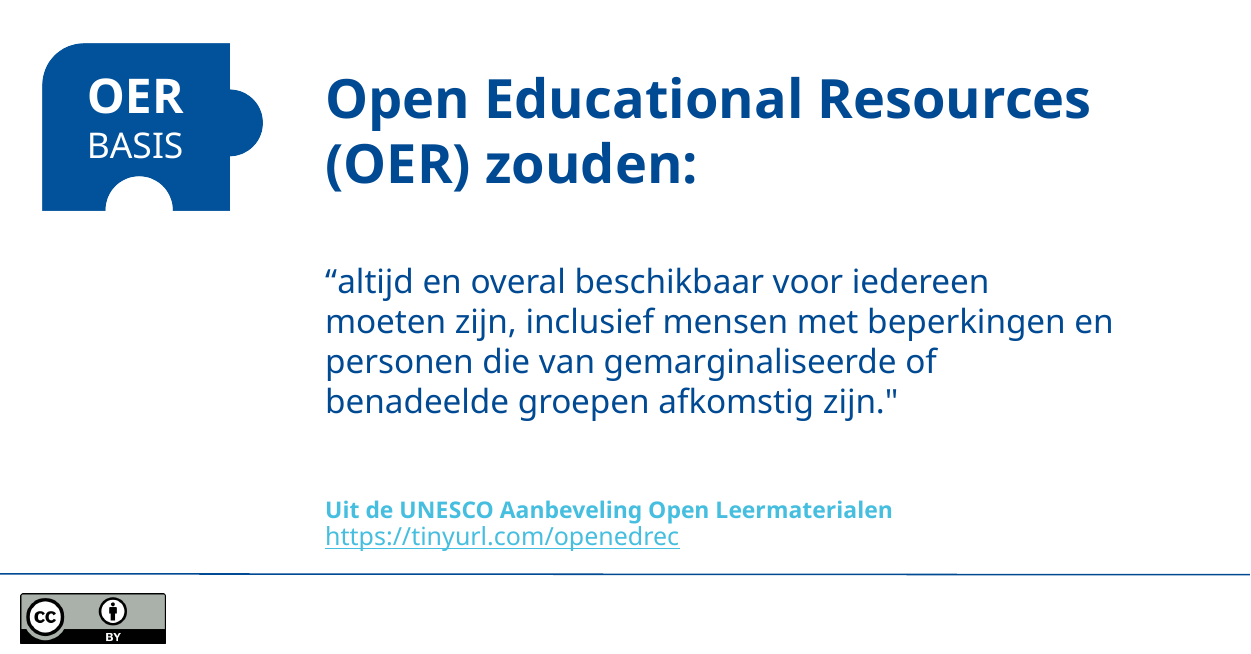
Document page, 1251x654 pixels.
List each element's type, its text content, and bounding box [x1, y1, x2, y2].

text_box Open Educational Resources (OER) zouden: [312, 52, 1158, 207]
picture [41, 43, 263, 212]
text_box OER BASIS [266, 50, 410, 181]
text_box https://tinyurl.com/openedrec [312, 508, 765, 567]
text_box “altijd en overal beschikbaar voor iedereen moeten zijn, inclusief mensen met beperkingen en personen die van gemarginaliseerde of benadeelde groepen afkomstig zijn." [312, 247, 1129, 465]
text_box Uit de UNESCO Aanbeveling Open Leermaterialen [312, 482, 1250, 535]
picture [20, 592, 166, 645]
text_box [0, 582, 1250, 654]
